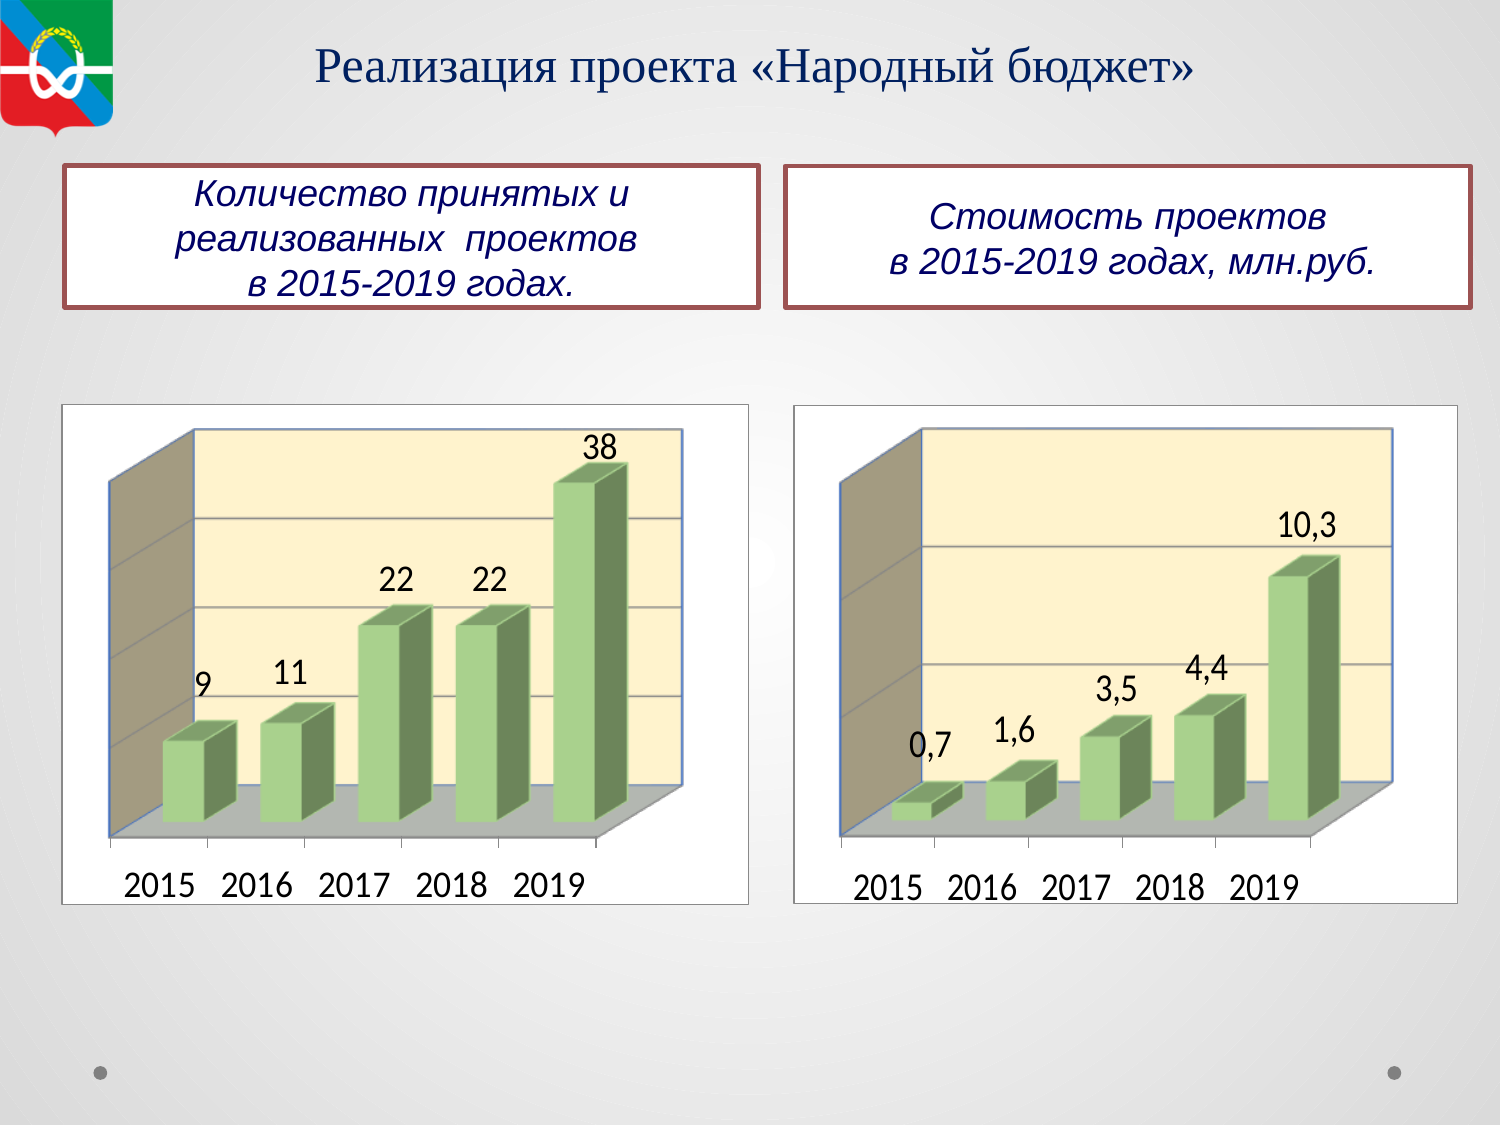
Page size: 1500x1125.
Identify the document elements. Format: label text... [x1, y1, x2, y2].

text_box Стоимость проектов в 2015-2019 годах, млн.руб. [783, 164, 1473, 310]
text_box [52, 395, 760, 915]
text_box Количество принятых и реализованных проектов в 2015-2019 годах. [62, 163, 761, 310]
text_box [785, 395, 1467, 914]
text_box Реализация проекта «Народный бюджет» [299, 24, 1211, 100]
picture [0, 0, 113, 138]
